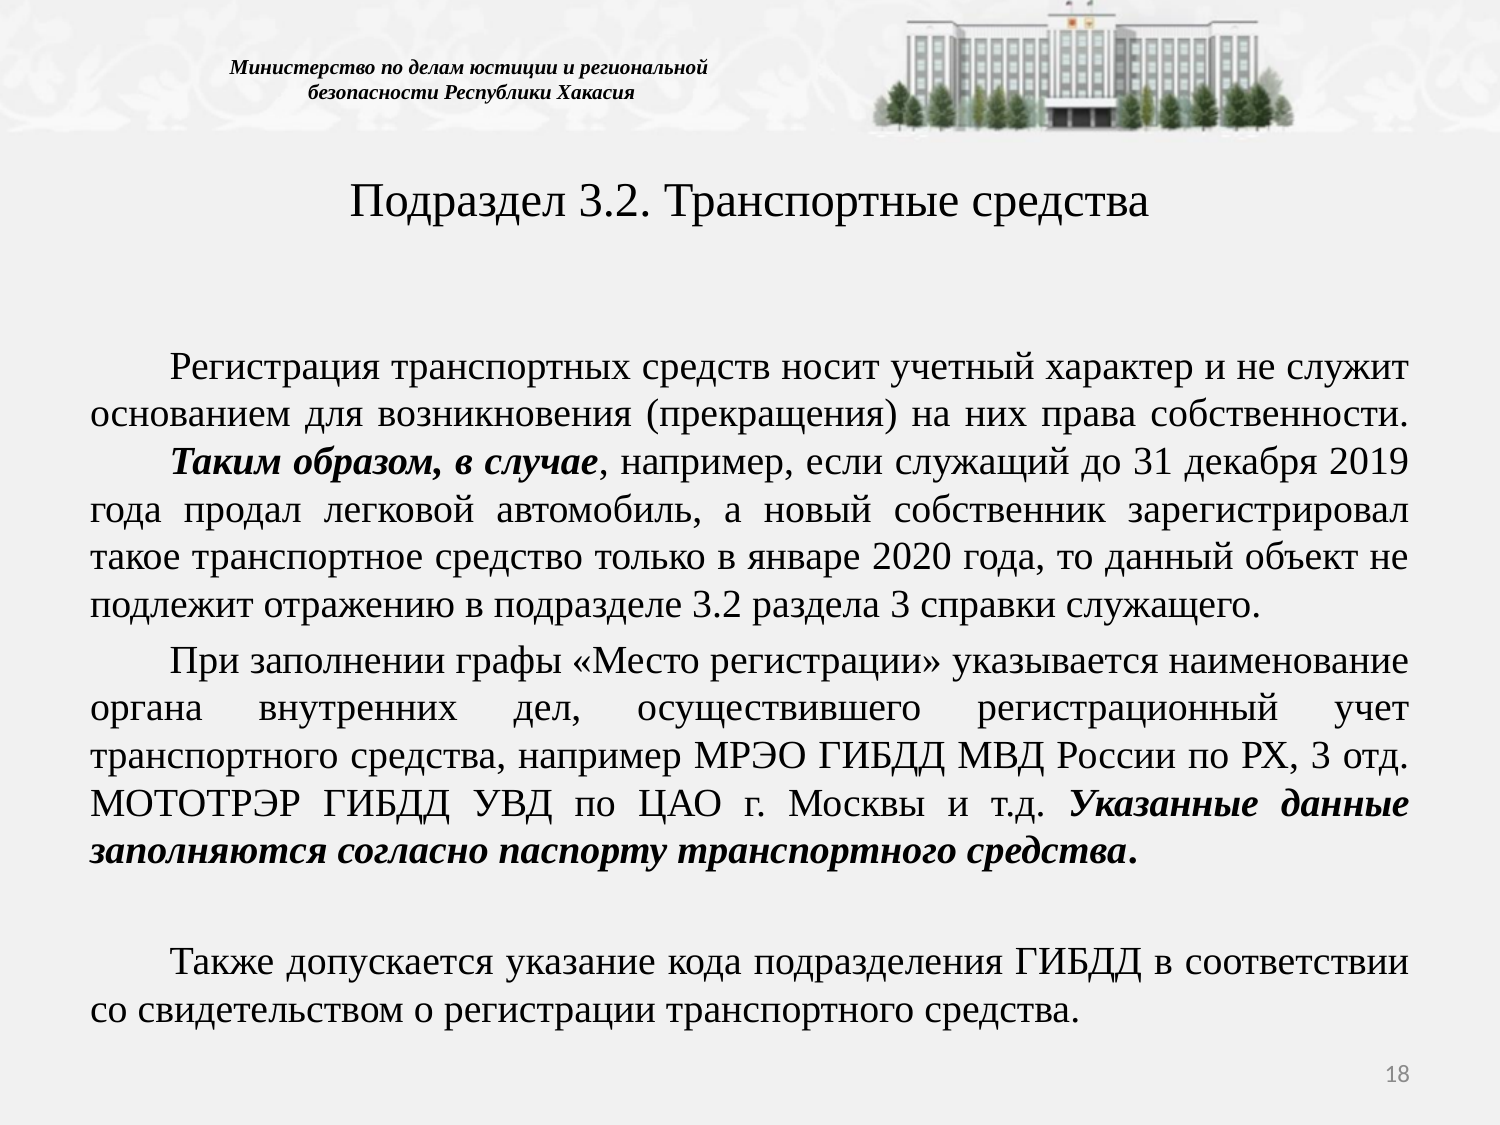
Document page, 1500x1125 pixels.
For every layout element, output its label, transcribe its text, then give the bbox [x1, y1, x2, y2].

list Подраздел 3.2. Транспортные средства Регистрация транспортных средств носит учетный характер и не служит основанием для возникновения (прекращения) на них права собственности. Таким образом, в случае, например, если служащий до 31 декабря 2019 года продал легковой автомобиль, а новый собственник зарегистрировал такое транспортное средство только в январе 2020 года, то данный объект не подлежит отражению в подразделе 3.2 раздела 3 справки служащего. При заполнении графы «Место регистрации» указывается наименование органа внутренних дел, осуществившего регистрационный учет транспортного средства, например МРЭО ГИБДД МВД России по РХ, 3 отд. МОТОТРЭР ГИБДД УВД по ЦАО г. Москвы и т.д. Указанные данные заполняются согласно паспорту транспортного средства. Также допускается указание кода подразделения ГИБДД в соответствии со свидетельством о регистрации транспортного средства. [75, 160, 1425, 1071]
slide_number 18 [1074, 1042, 1425, 1103]
picture [0, 0, 1500, 1125]
title Министерство по делам юстиции и региональной безопасности Республики Хакасия [75, 45, 869, 138]
